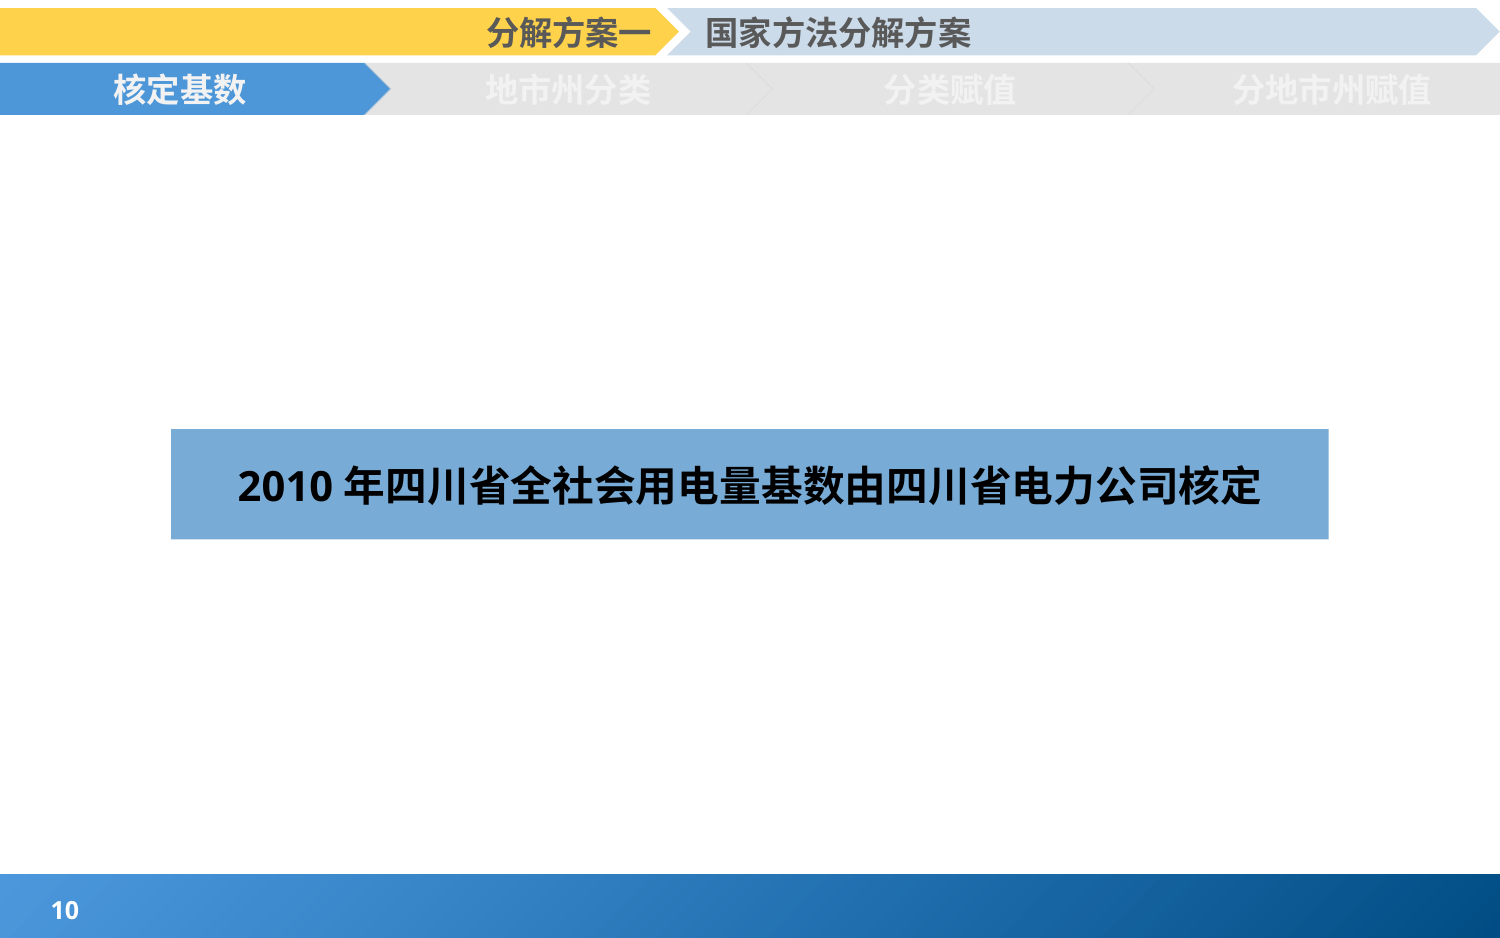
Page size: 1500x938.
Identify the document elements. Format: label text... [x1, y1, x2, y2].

text_box 分地市州赋值 [1125, 60, 1500, 118]
text_box 2010年四川省全社会用电量基数由四川省电力公司核定 [171, 429, 1329, 540]
text_box 分类赋值 [743, 60, 1149, 118]
text_box 国家方法分解方案 [667, 8, 1500, 56]
text_box 分解方案一 [0, 5, 682, 58]
text_box 核定基数 [0, 60, 386, 118]
text_box 地市州分类 [362, 60, 767, 118]
